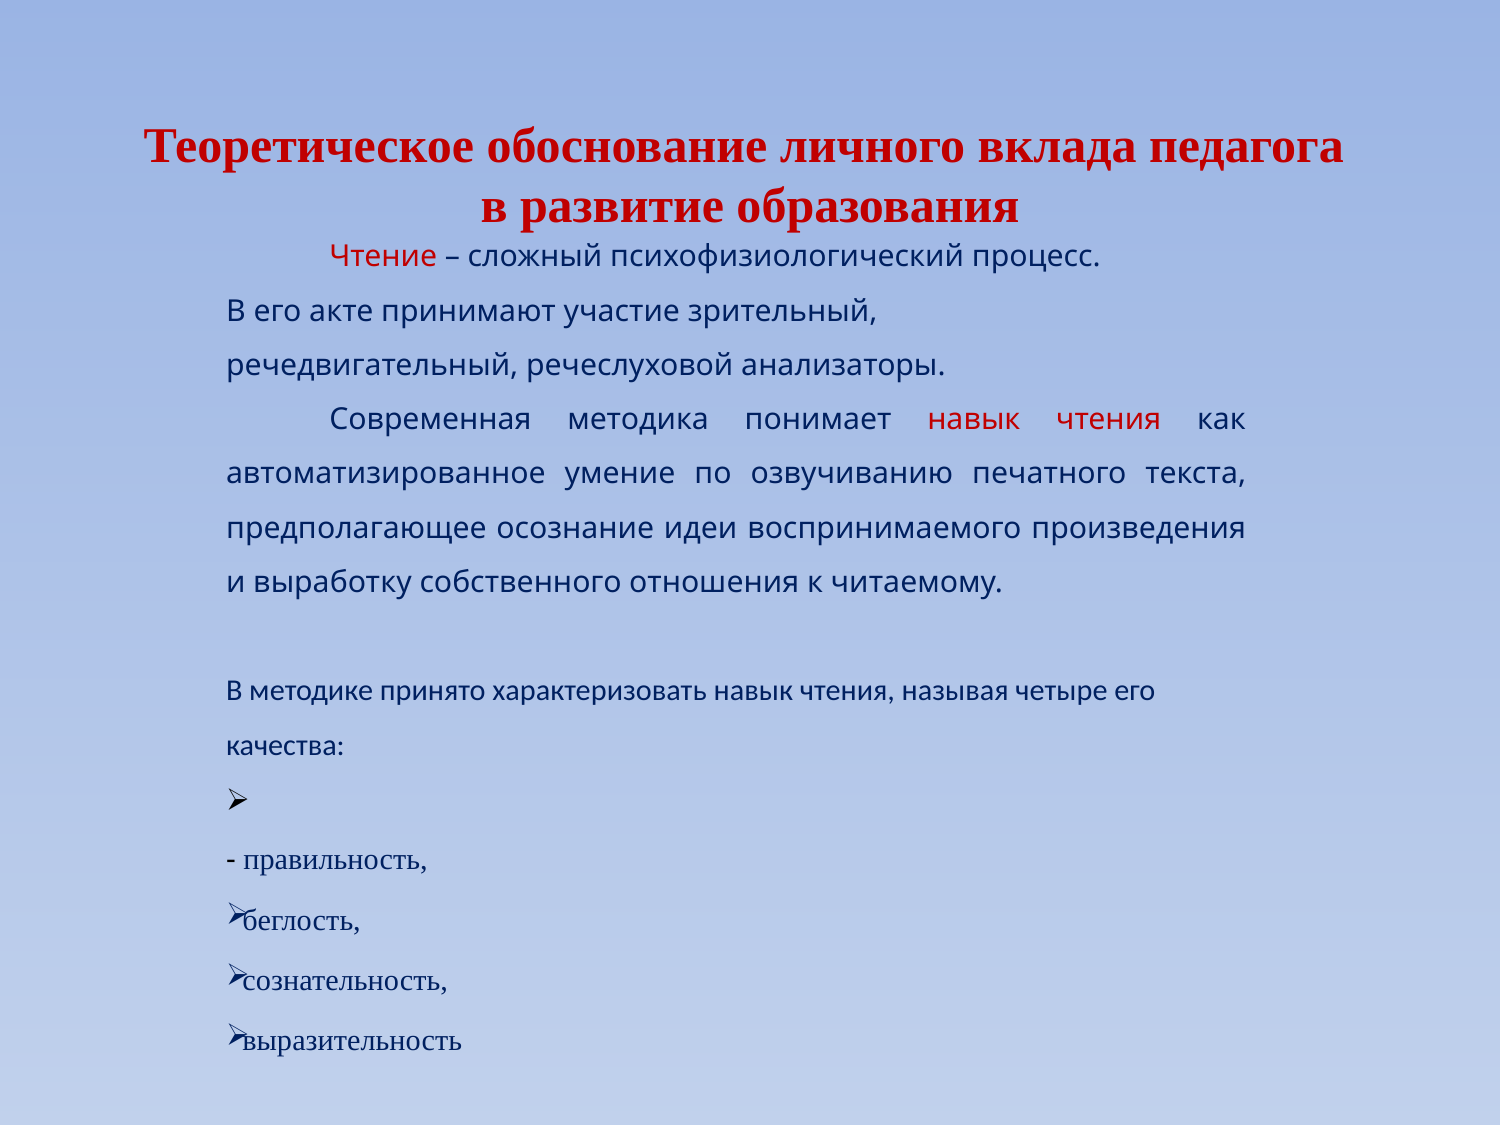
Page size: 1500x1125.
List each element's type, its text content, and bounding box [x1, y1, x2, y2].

title Теоретическое обоснование личного вклада педагога в развитие образования [112, 66, 1388, 339]
subtitle Чтение – сложный психофизиологический процесс. В его акте принимают участие зрительный, речедвигательный, речеслуховой анализаторы. Современная методика понимает навык чтения как автоматизированное умение по озвучиванию печатного текста, предполагающее осознание идеи воспринимаемого произведения и выработку собственного отношения к читаемому. В методике принято характеризовать навык чтения, называя четыре его качества: - правильность, беглость, сознательность, выразительность [210, 210, 1261, 1071]
